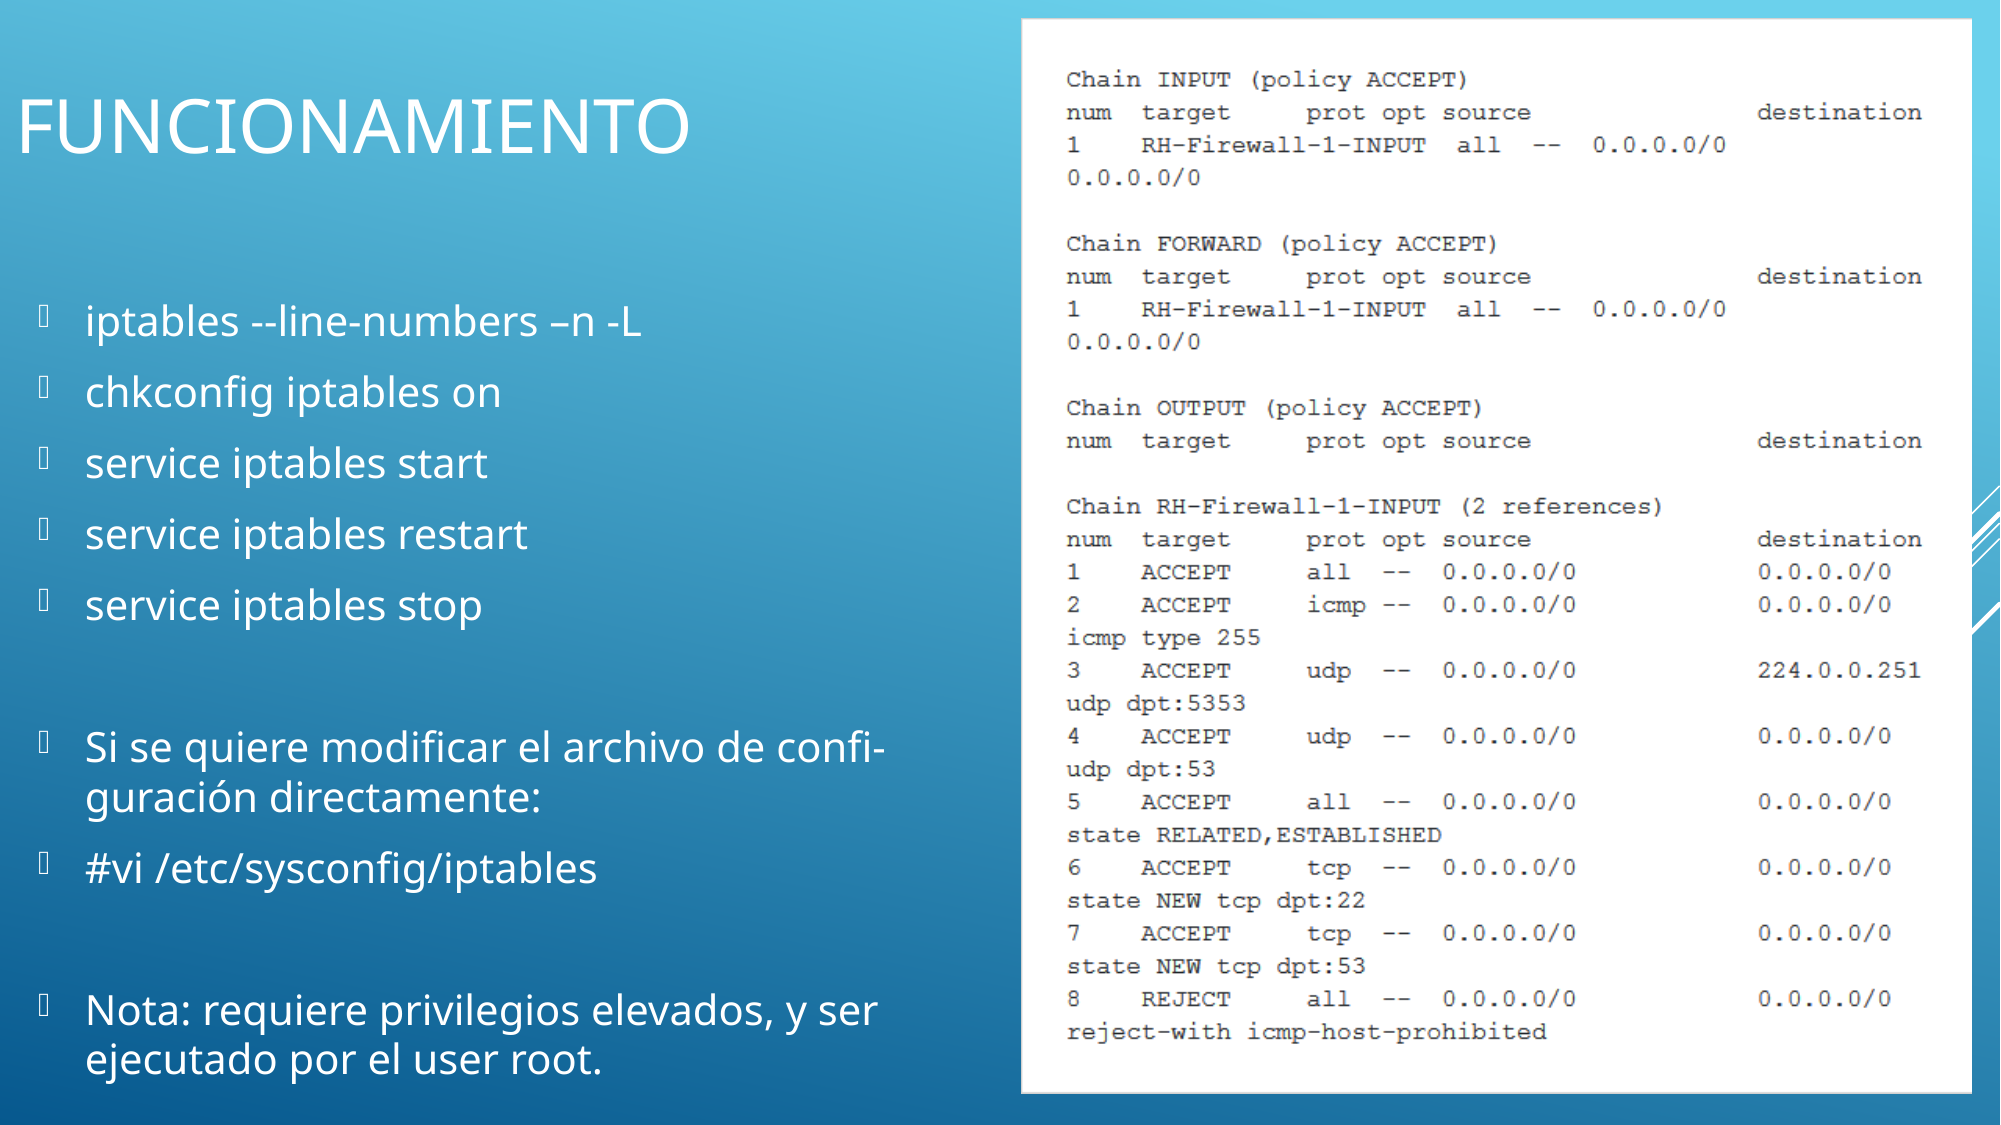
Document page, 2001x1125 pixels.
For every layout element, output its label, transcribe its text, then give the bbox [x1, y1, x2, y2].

picture [1021, 18, 1972, 1094]
list iptables --line-numbers –n -L chkconfig iptables on service iptables start service iptables restart service iptables stop Si se quiere modificar el archivo de confi-guración directamente: #vi /etc/sysconfig/iptables Nota: requiere privilegios elevados, y ser ejecutado por el user root. [23, 202, 1022, 1105]
title Funcionamiento [0, 0, 1400, 248]
